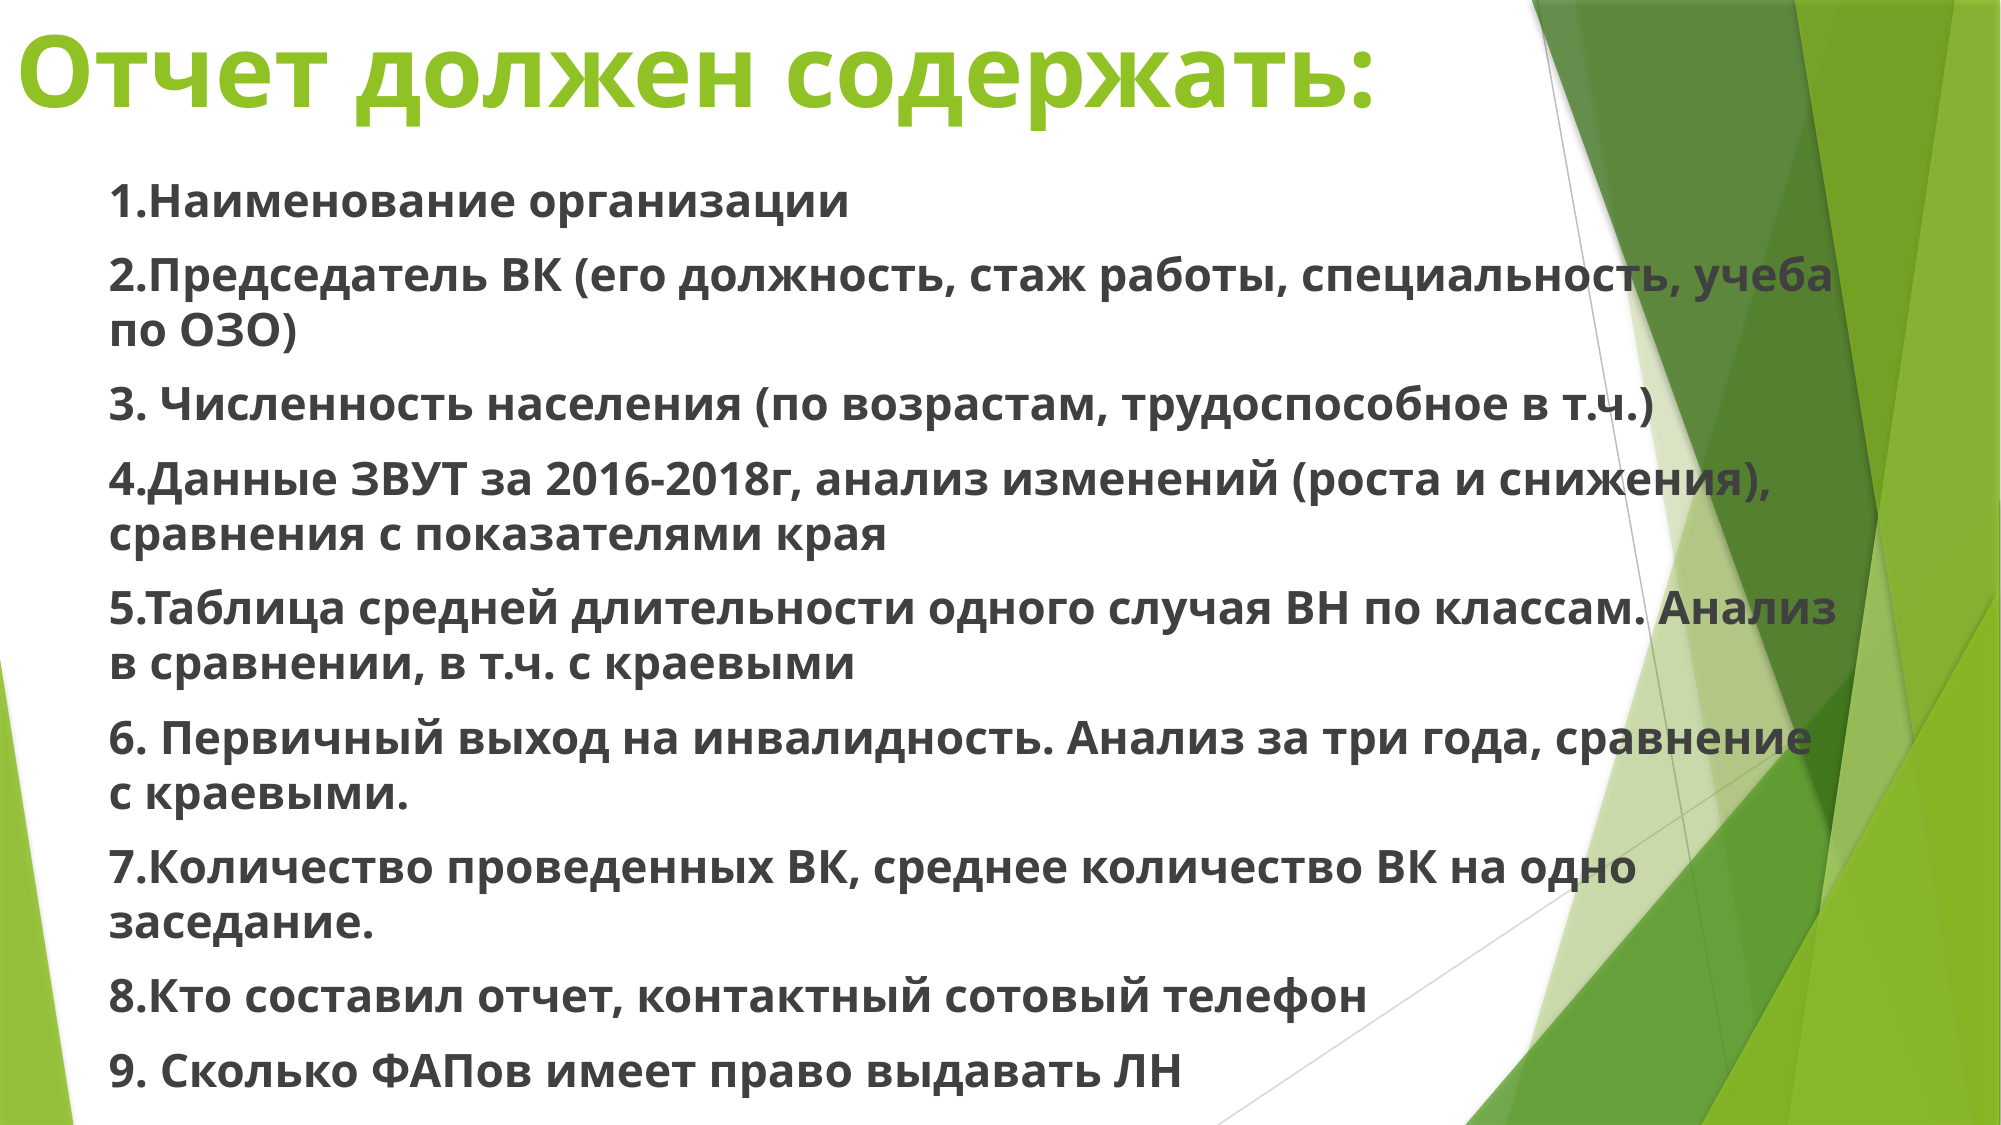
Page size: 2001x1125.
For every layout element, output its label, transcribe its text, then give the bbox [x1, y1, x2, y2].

title Отчет должен содержать: [0, 0, 1409, 164]
list 1.Наименование организации 2.Председатель ВК (его должность, стаж работы, специальность, учеба по ОЗО) 3. Численность населения (по возрастам, трудоспособное в т.ч.) 4.Данные ЗВУТ за 2016-2018г, анализ изменений (роста и снижения), сравнения с показателями края 5.Таблица средней длительности одного случая ВН по классам. Анализ в сравнении, в т.ч. с краевыми 6. Первичный выход на инвалидность. Анализ за три года, сравнение с краевыми. 7.Количество проведенных ВК, среднее количество ВК на одно заседание. 8.Кто составил отчет, контактный сотовый телефон 9. Сколько ФАПов имеет право выдавать ЛН [93, 163, 1863, 1107]
